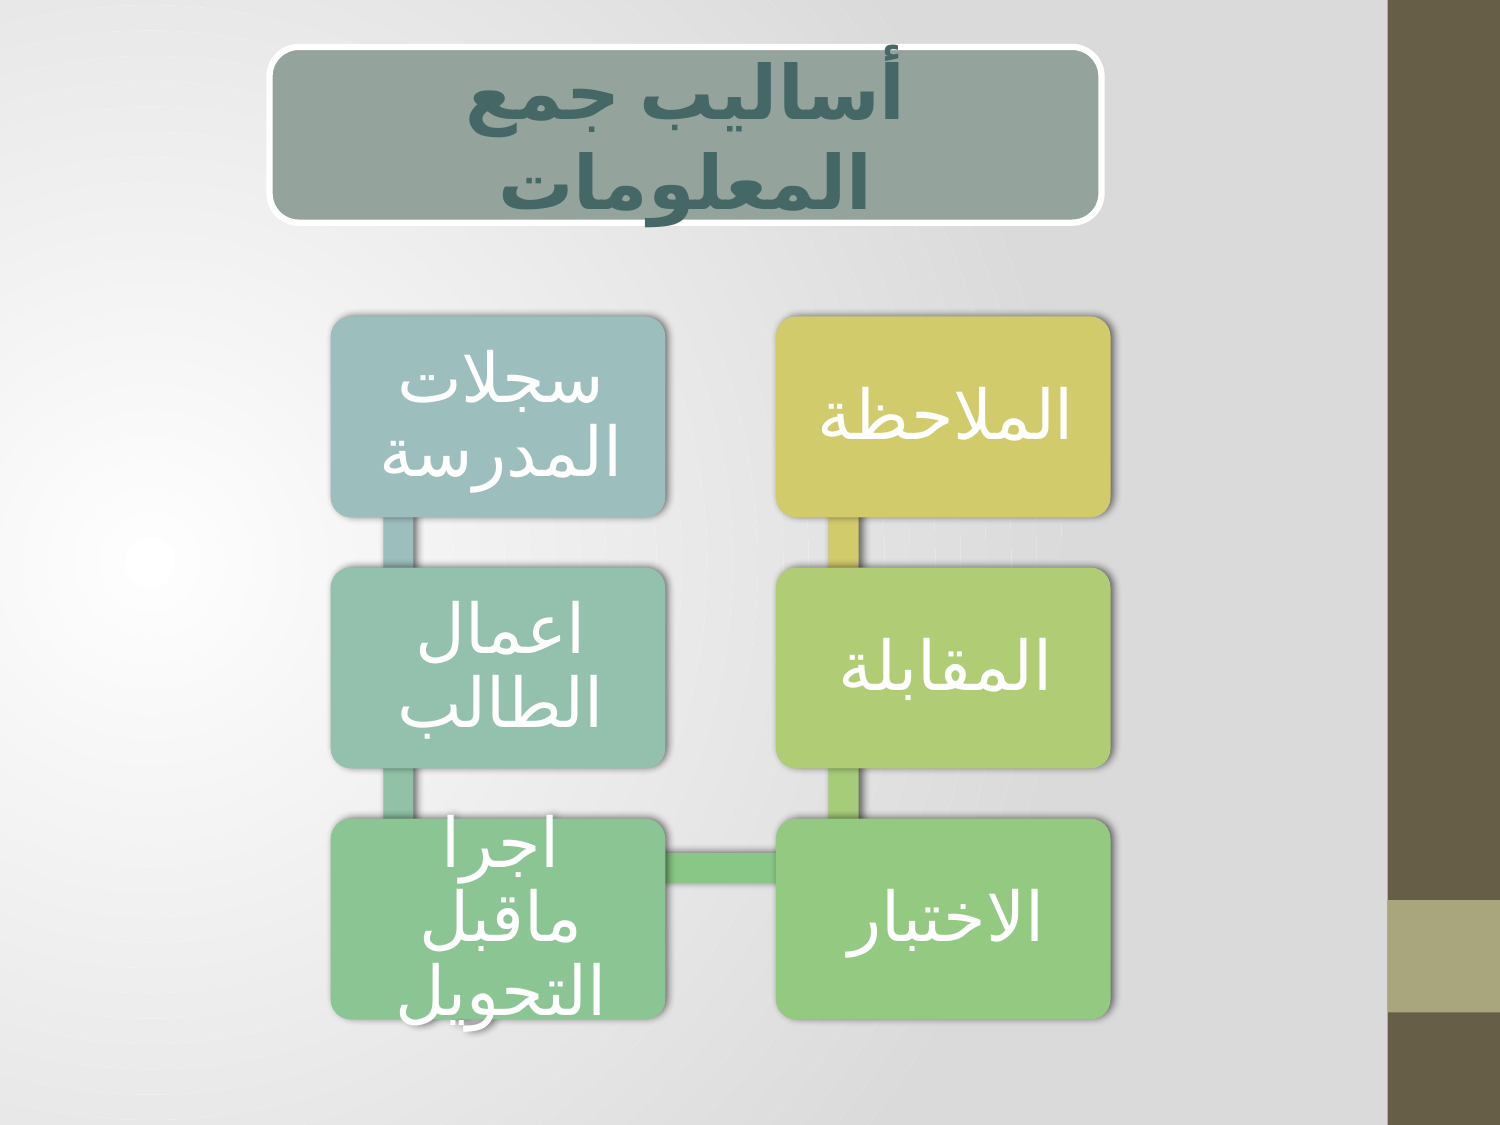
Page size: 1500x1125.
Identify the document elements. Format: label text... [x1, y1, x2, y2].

text_box أساليب جمع المعلومات [266, 43, 1105, 226]
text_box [34, 315, 1407, 1020]
